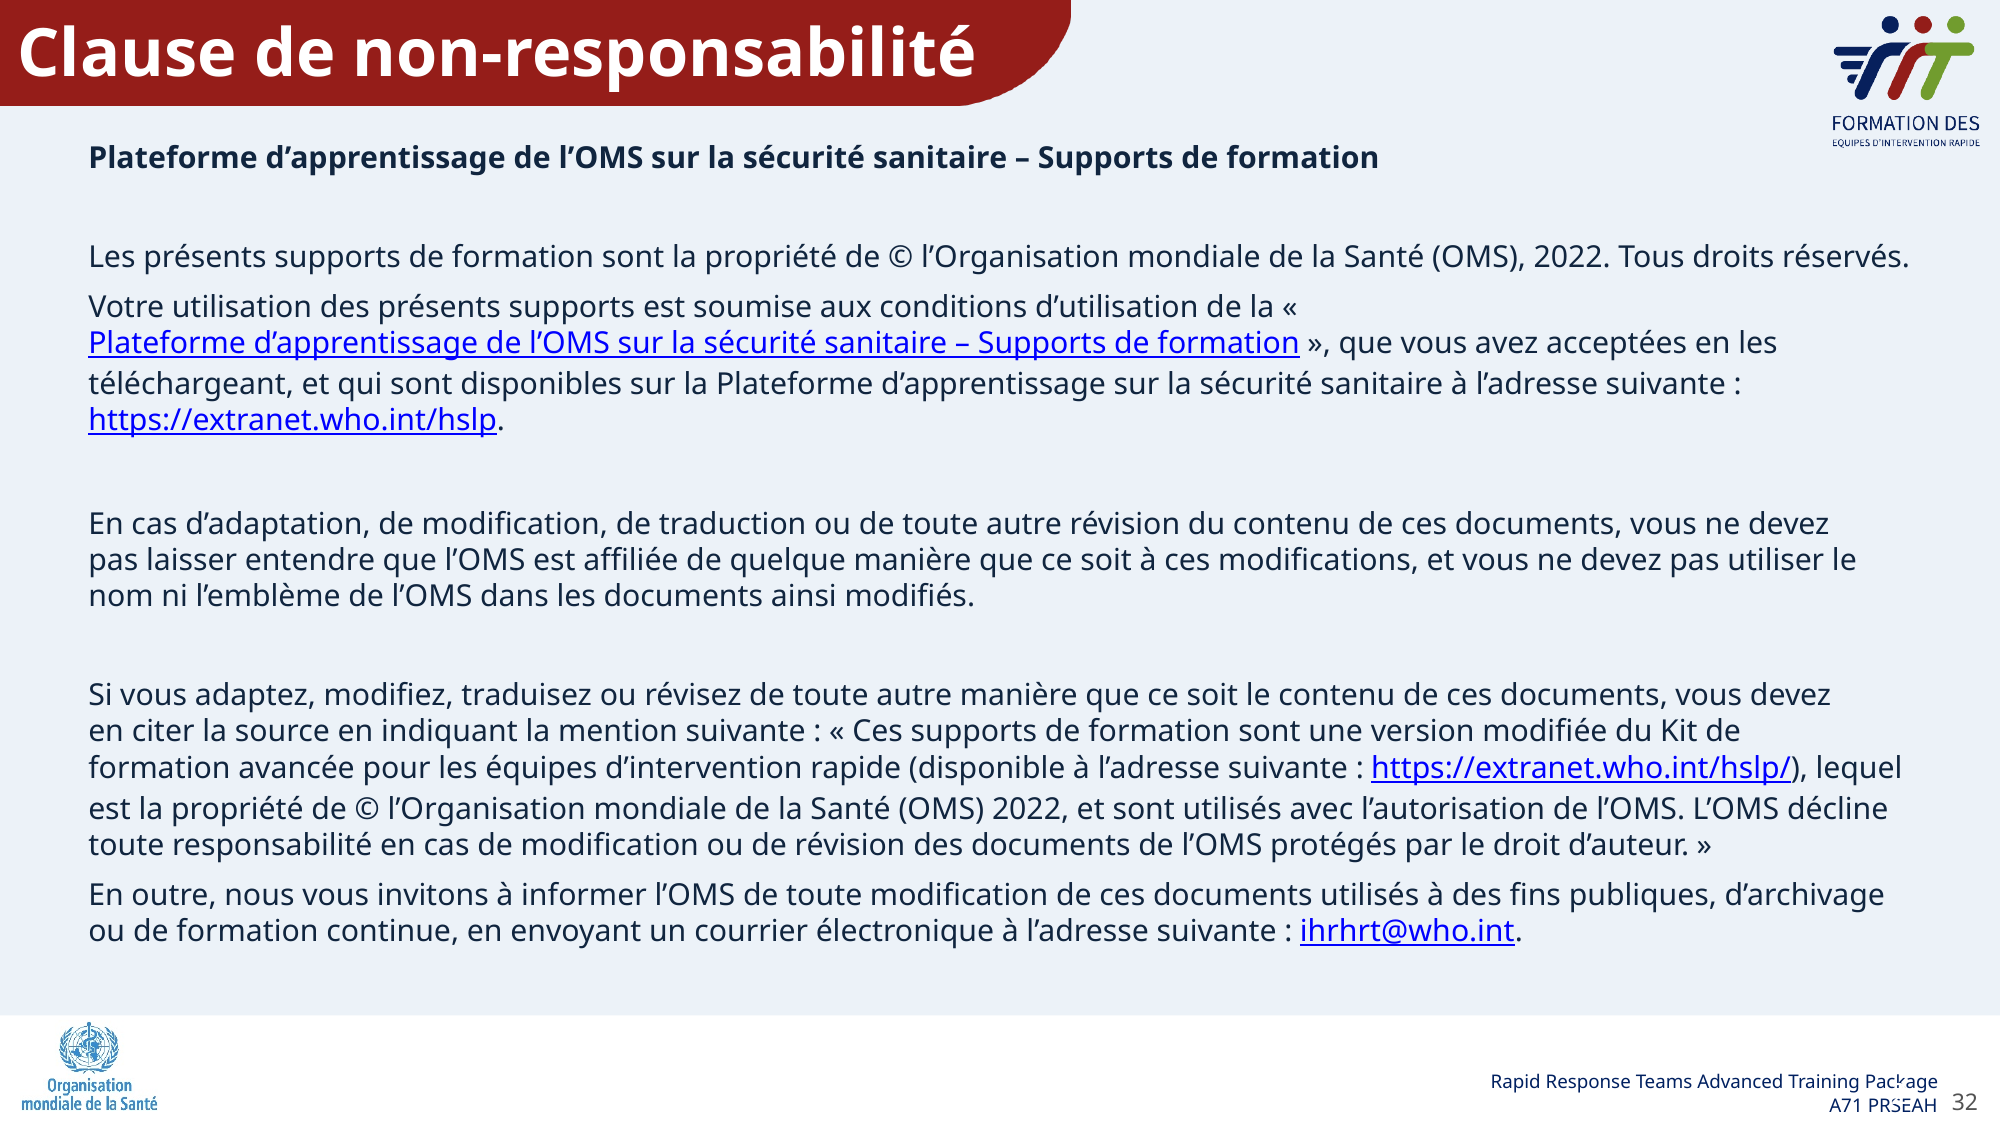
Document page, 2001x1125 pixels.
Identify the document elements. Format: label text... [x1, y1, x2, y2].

picture [1832, 15, 1980, 148]
slide_number 32 [1882, 1037, 1930, 1092]
list Plateforme d’apprentissage de l’OMS sur la sécurité sanitaire – Supports de formation Les présents supports de formation sont la propriété de © l’Organisation mondiale de la Santé (OMS), 2022. Tous droits réservés. Votre utilisation des présents supports est soumise aux conditions d’utilisation de la « Plateforme d’apprentissage de l’OMS sur la sécurité sanitaire – Supports de formation », que vous avez acceptées en les téléchargeant, et qui sont disponibles sur la Plateforme d’apprentissage sur la sécurité sanitaire à l’adresse suivante : https://extranet.who.int/hslp. En cas d’adaptation, de modification, de traduction ou de toute autre révision du contenu de ces documents, vous ne devez pas laisser entendre que l’OMS est affiliée de quelque manière que ce soit à ces modifications, et vous ne devez pas utiliser le nom ni l’emblème de l’OMS dans les documents ainsi modifiés. Si vous adaptez, modifiez, traduisez ou révisez de toute autre manière que ce soit le contenu de ces documents, vous devez en citer la source en indiquant la mention suivante : « Ces supports de formation sont une version modifiée du Kit de formation avancée pour les équipes d’intervention rapide (disponible à l’adresse suivante : https://extranet.who.int/hslp/), lequel est la propriété de © l’Organisation mondiale de la Santé (OMS) 2022, et sont utilisés avec l’autorisation de l’OMS. L’OMS décline toute responsabilité en cas de modification ou de révision des documents de l’OMS protégés par le droit d’auteur. » En outre, nous vous invitons à informer l’OMS de toute modification de ces documents utilisés à des fins publiques, d’archivage ou de formation continue, en envoyant un courrier électronique à l’adresse suivante : ihrhrt@who.int. [87, 137, 1914, 993]
picture [0, 0, 1071, 106]
picture [20, 1020, 158, 1111]
